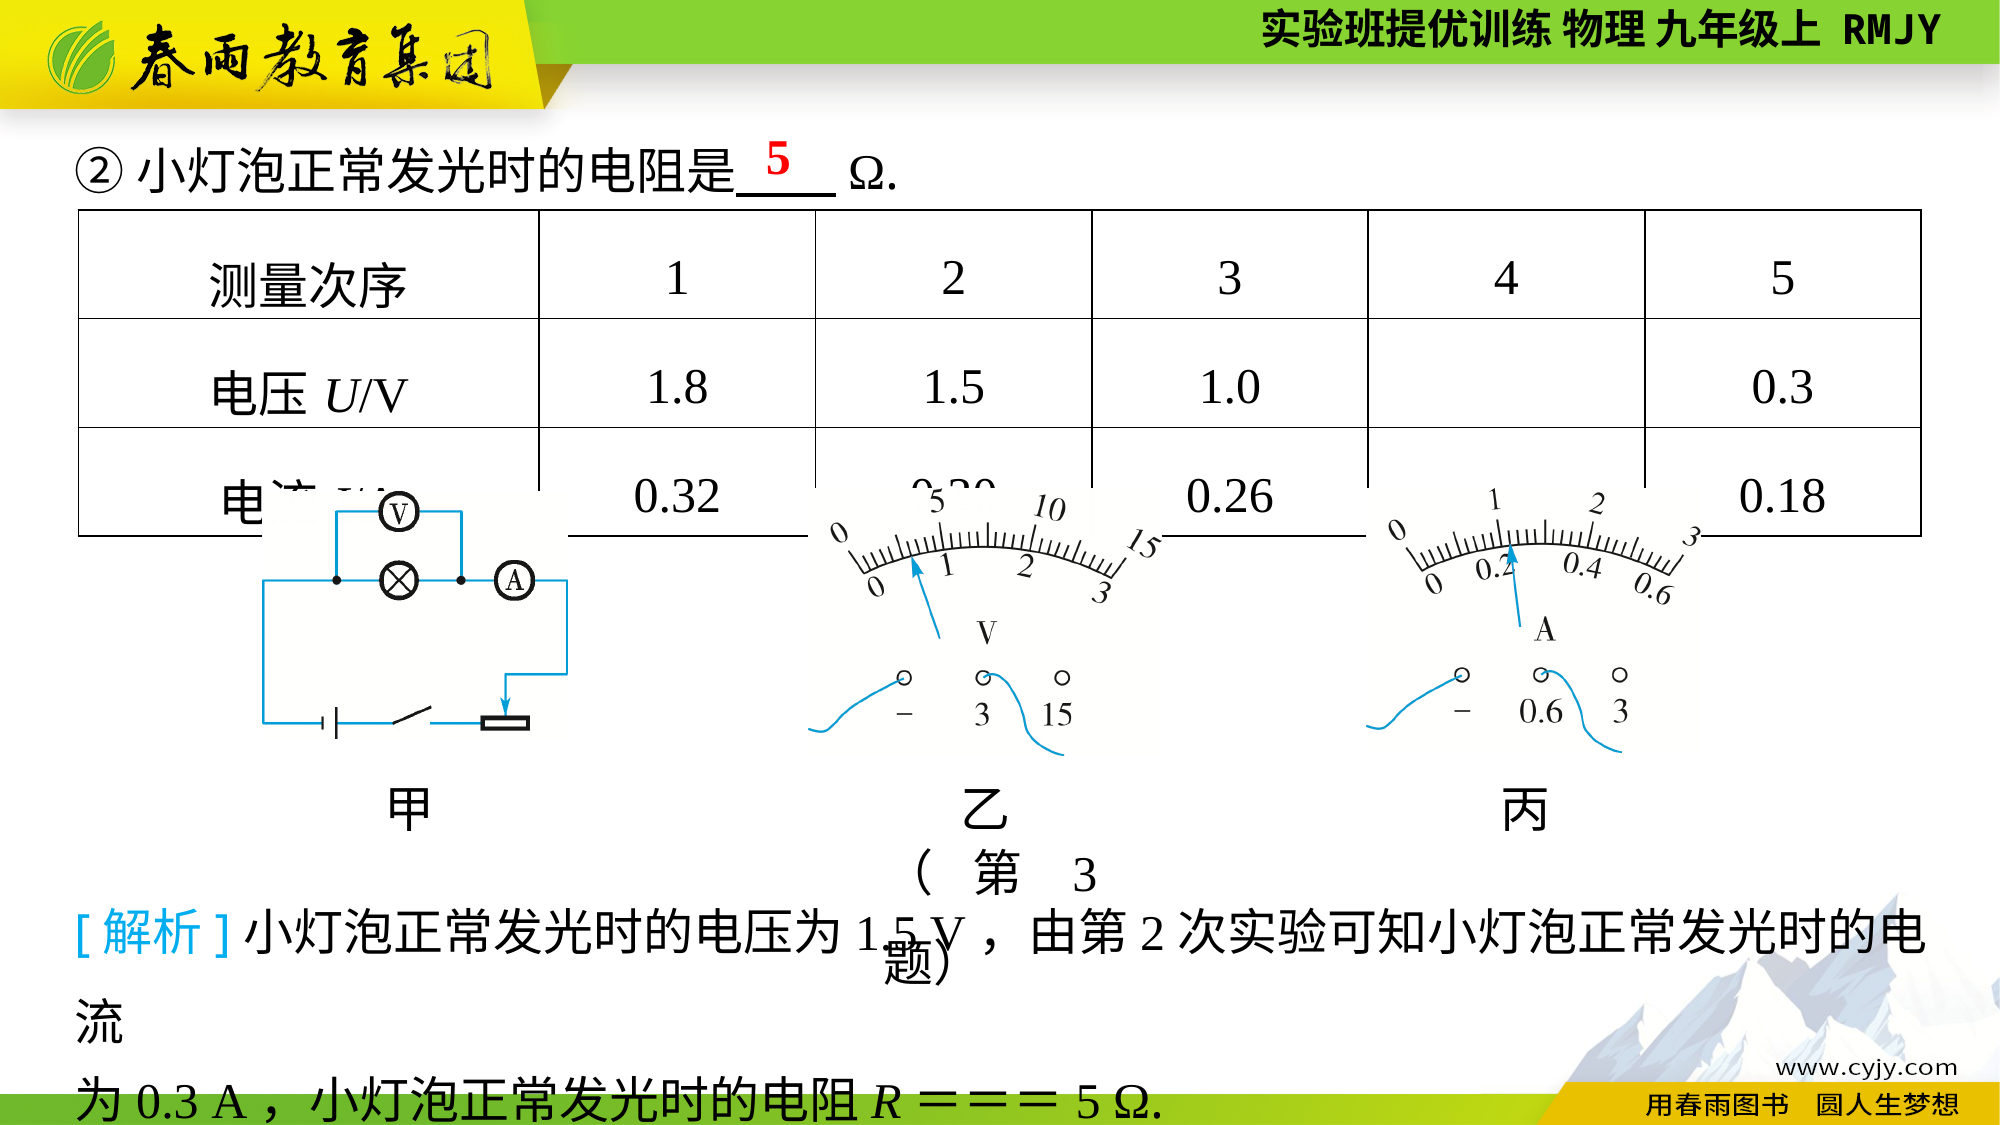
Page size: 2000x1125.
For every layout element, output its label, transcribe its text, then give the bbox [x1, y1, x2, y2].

text_box 丙 [1485, 761, 1566, 845]
list ②小灯泡正常发光时的电阻是 Ω. [59, 101, 1944, 197]
table_header 测量次序 [79, 211, 538, 318]
text_box 甲 [369, 748, 450, 845]
table_cell [1369, 319, 1644, 427]
table_header 5 [1646, 211, 1920, 318]
text_box （第3题） [869, 804, 1124, 909]
text_box 5 [751, 117, 806, 193]
table_cell 1.5 [816, 319, 1091, 427]
picture [0, 0, 2000, 1125]
table_header 4 [1369, 211, 1644, 318]
table_cell 0.32 [540, 428, 815, 535]
table_cell 电流I/A [79, 428, 538, 535]
table_cell 0.3 [1646, 319, 1920, 427]
table_cell [1369, 428, 1644, 487]
text_box 乙 [945, 764, 1025, 804]
table_header 2 [816, 211, 1091, 318]
table_cell 0.30 [816, 428, 1091, 487]
table_header 1 [540, 211, 815, 318]
table_cell 1.8 [540, 319, 815, 427]
table_header 3 [1093, 211, 1367, 318]
table_cell 0.26 [1093, 428, 1367, 535]
table_cell 1.0 [1093, 319, 1367, 427]
table_cell 0.18 [1646, 428, 1920, 535]
table_cell 电压U/V [79, 319, 538, 427]
